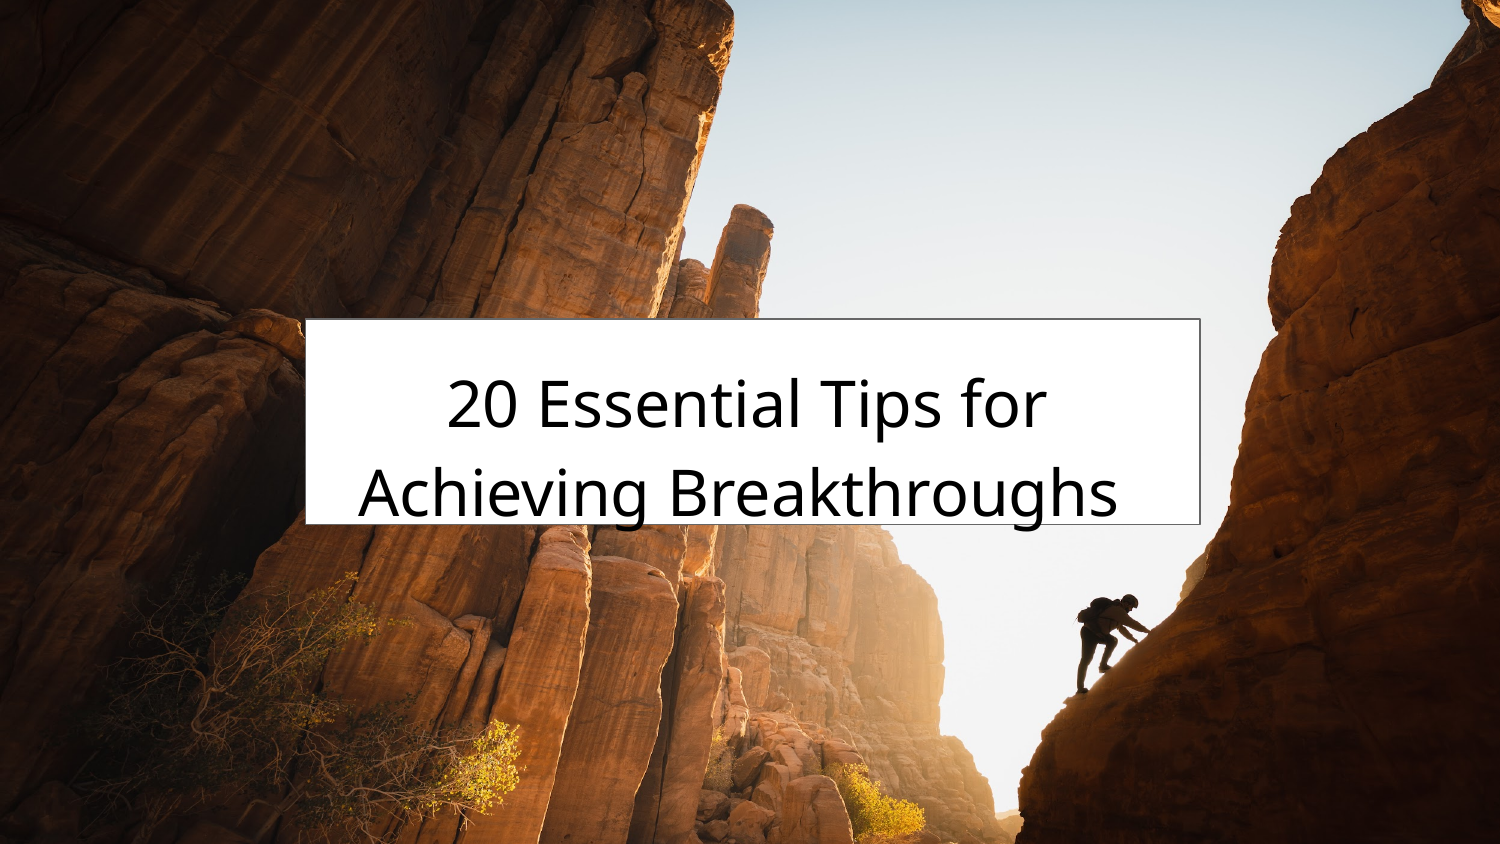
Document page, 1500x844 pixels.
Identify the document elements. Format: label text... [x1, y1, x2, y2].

picture [0, 0, 1500, 844]
text_box [305, 319, 1201, 525]
text_box 20 Essential Tips for Achieving Breakthroughs [299, 336, 1195, 508]
